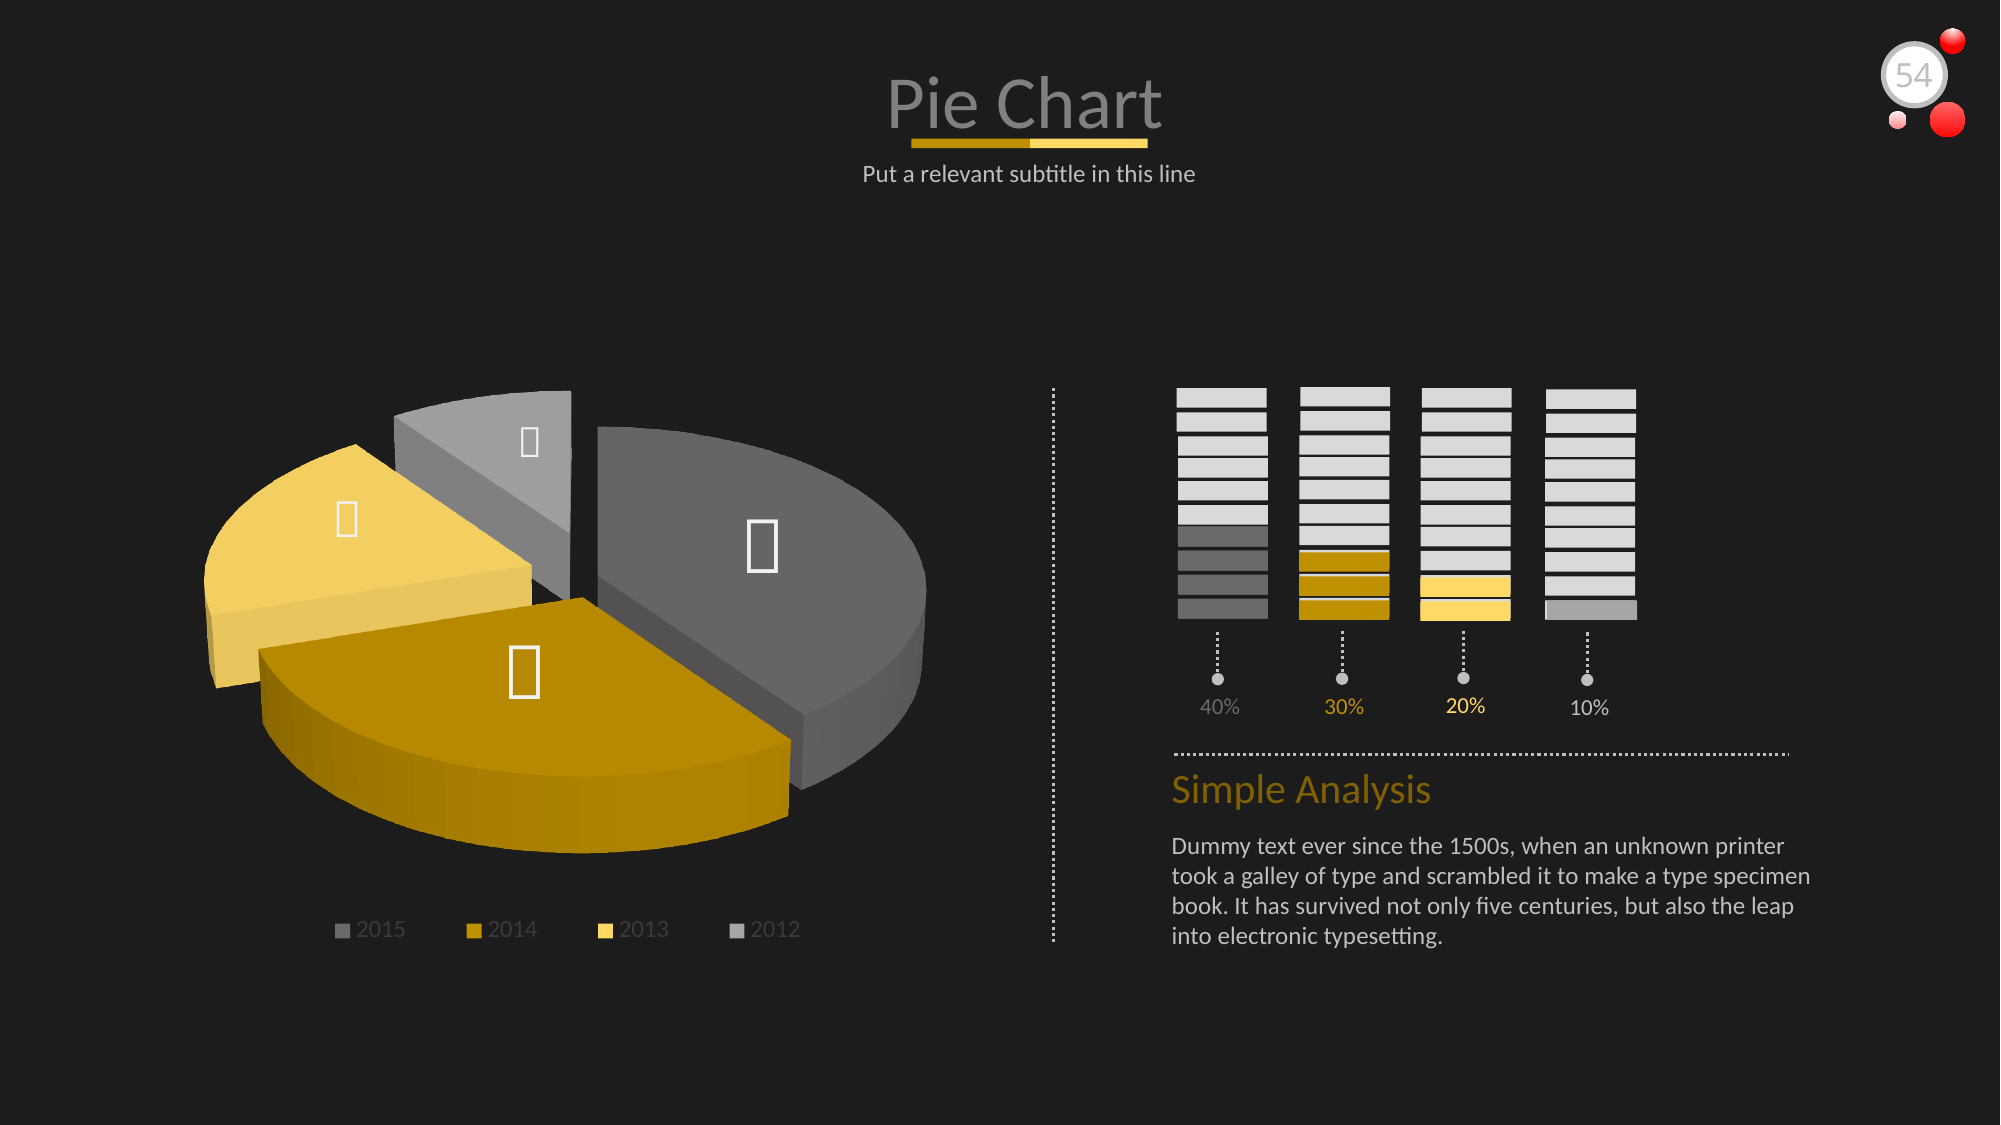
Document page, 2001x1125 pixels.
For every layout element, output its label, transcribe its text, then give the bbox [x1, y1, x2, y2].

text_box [1299, 552, 1390, 620]
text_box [1430, 630, 1501, 727]
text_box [1177, 526, 1268, 619]
text_box Simple Analysis Dummy text ever since the 1500s, when an unknown printer took a galley of type and scrambled it to make a type specimen book. It has survived not only five centuries, but also the leap into electronic typesetting. [1156, 754, 1846, 1018]
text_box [1176, 388, 1269, 619]
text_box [1876, 28, 1966, 138]
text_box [1420, 577, 1511, 621]
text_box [1299, 387, 1391, 618]
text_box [1309, 631, 1380, 728]
text_box Pie Chart [597, 1, 1454, 152]
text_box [1420, 388, 1512, 619]
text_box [1184, 631, 1256, 728]
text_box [911, 138, 1148, 149]
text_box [1545, 389, 1637, 620]
chart [108, 354, 1086, 965]
text_box Put a relevant subtitle in this line [792, 142, 1267, 202]
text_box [1554, 632, 1625, 729]
